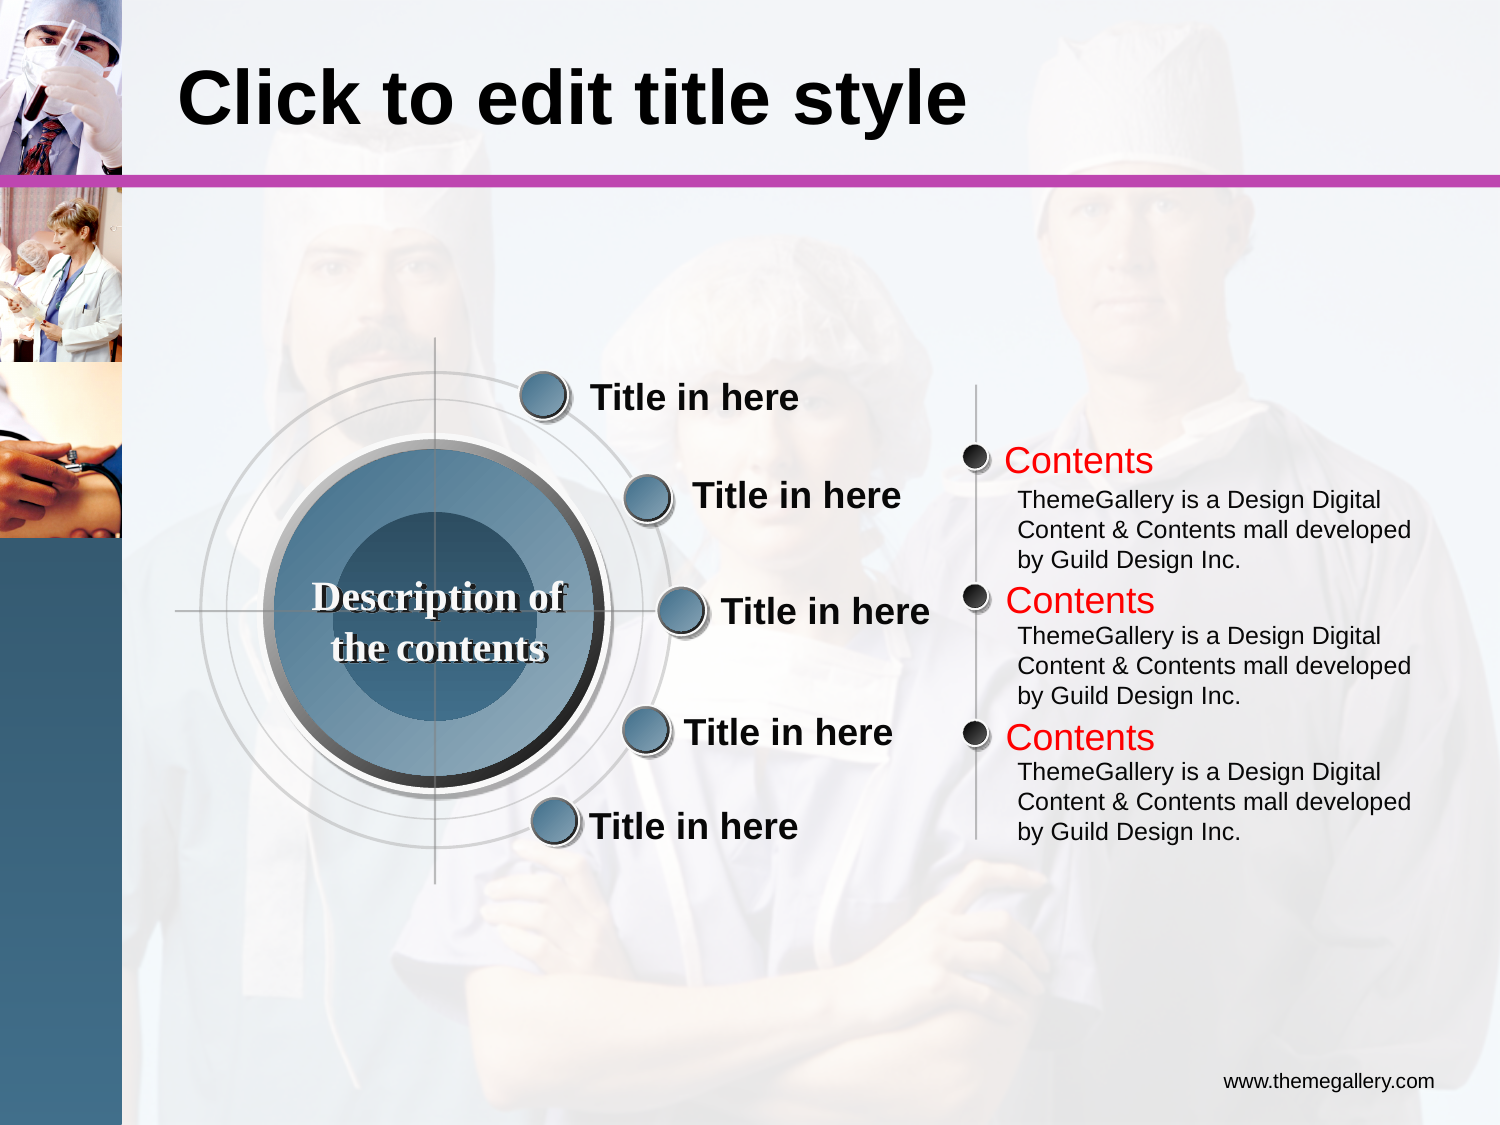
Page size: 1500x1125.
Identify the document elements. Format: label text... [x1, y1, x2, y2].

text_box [174, 337, 1438, 885]
picture [0, 0, 1500, 174]
footer www.themegallery.com [975, 1059, 1450, 1113]
title Click to edit title style [162, 24, 1450, 163]
picture [0, 188, 1500, 1125]
